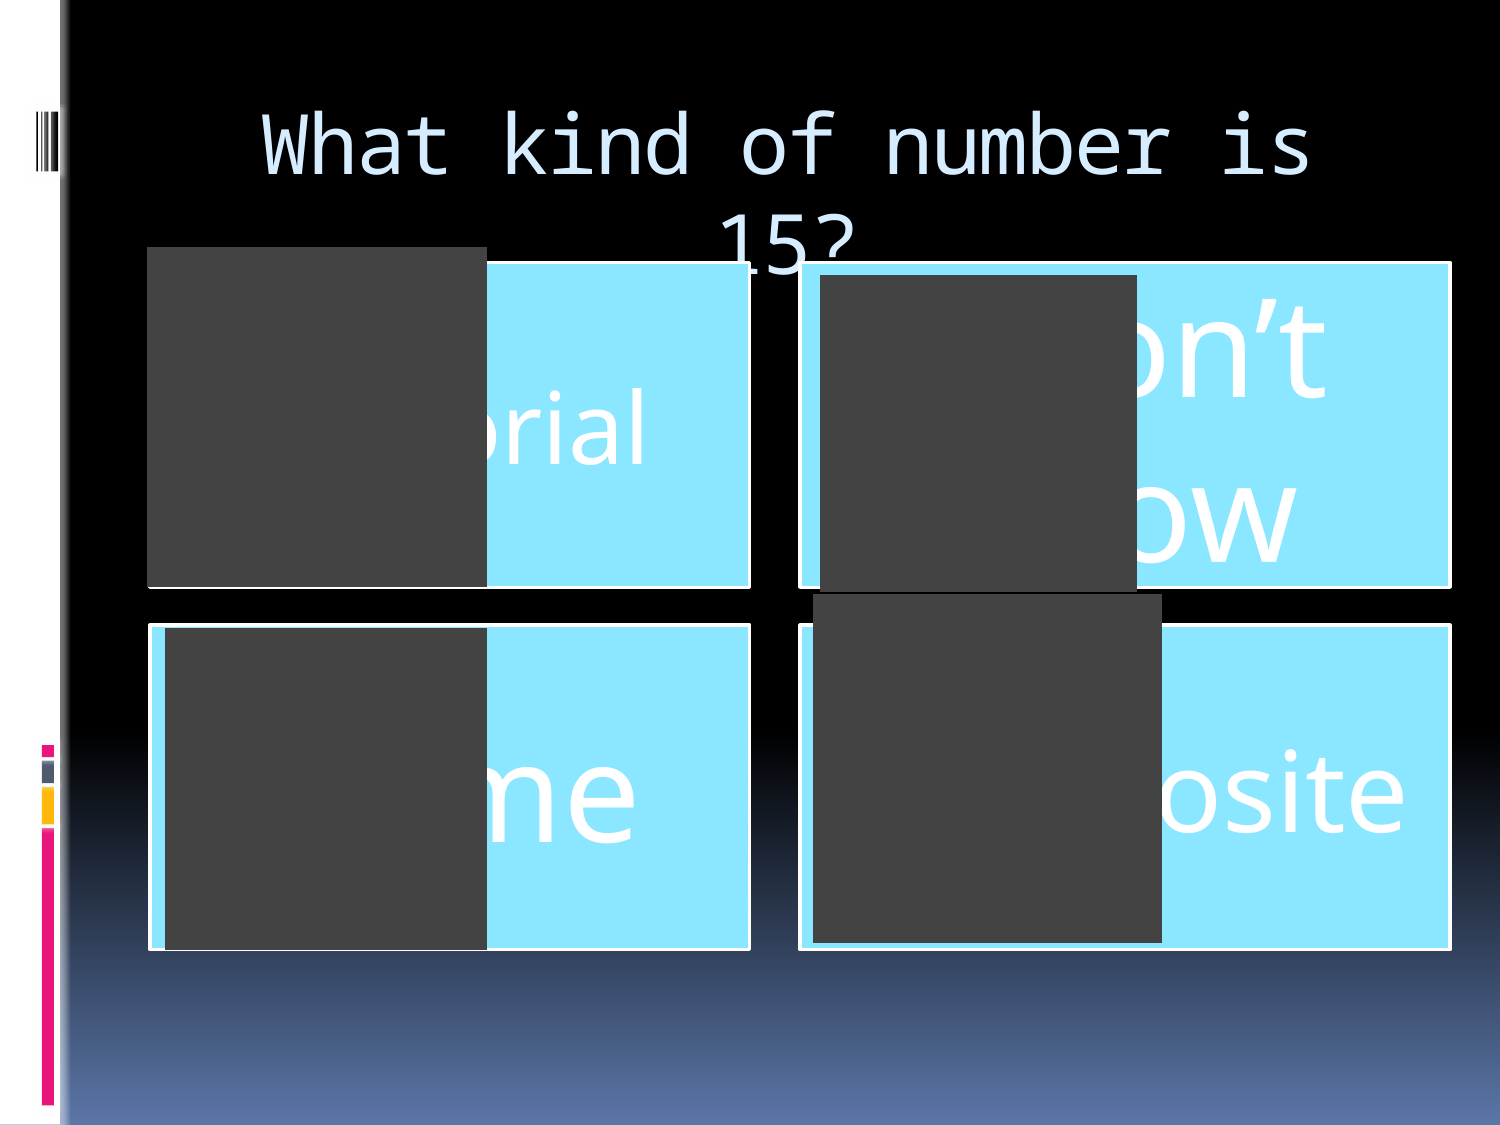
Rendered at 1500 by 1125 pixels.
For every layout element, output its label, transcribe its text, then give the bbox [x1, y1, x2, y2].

text_box I don’t know [798, 261, 1452, 589]
picture [811, 592, 1163, 944]
picture [818, 273, 1138, 585]
picture [163, 626, 488, 952]
picture [145, 245, 488, 588]
text_box Composite [1170, 623, 1452, 951]
text_box Prime [497, 623, 751, 951]
text_box Factorial [497, 261, 751, 589]
text_box Composite [798, 623, 805, 951]
text_box Prime [148, 623, 155, 951]
title What kind of number is 15? [150, 83, 1425, 234]
